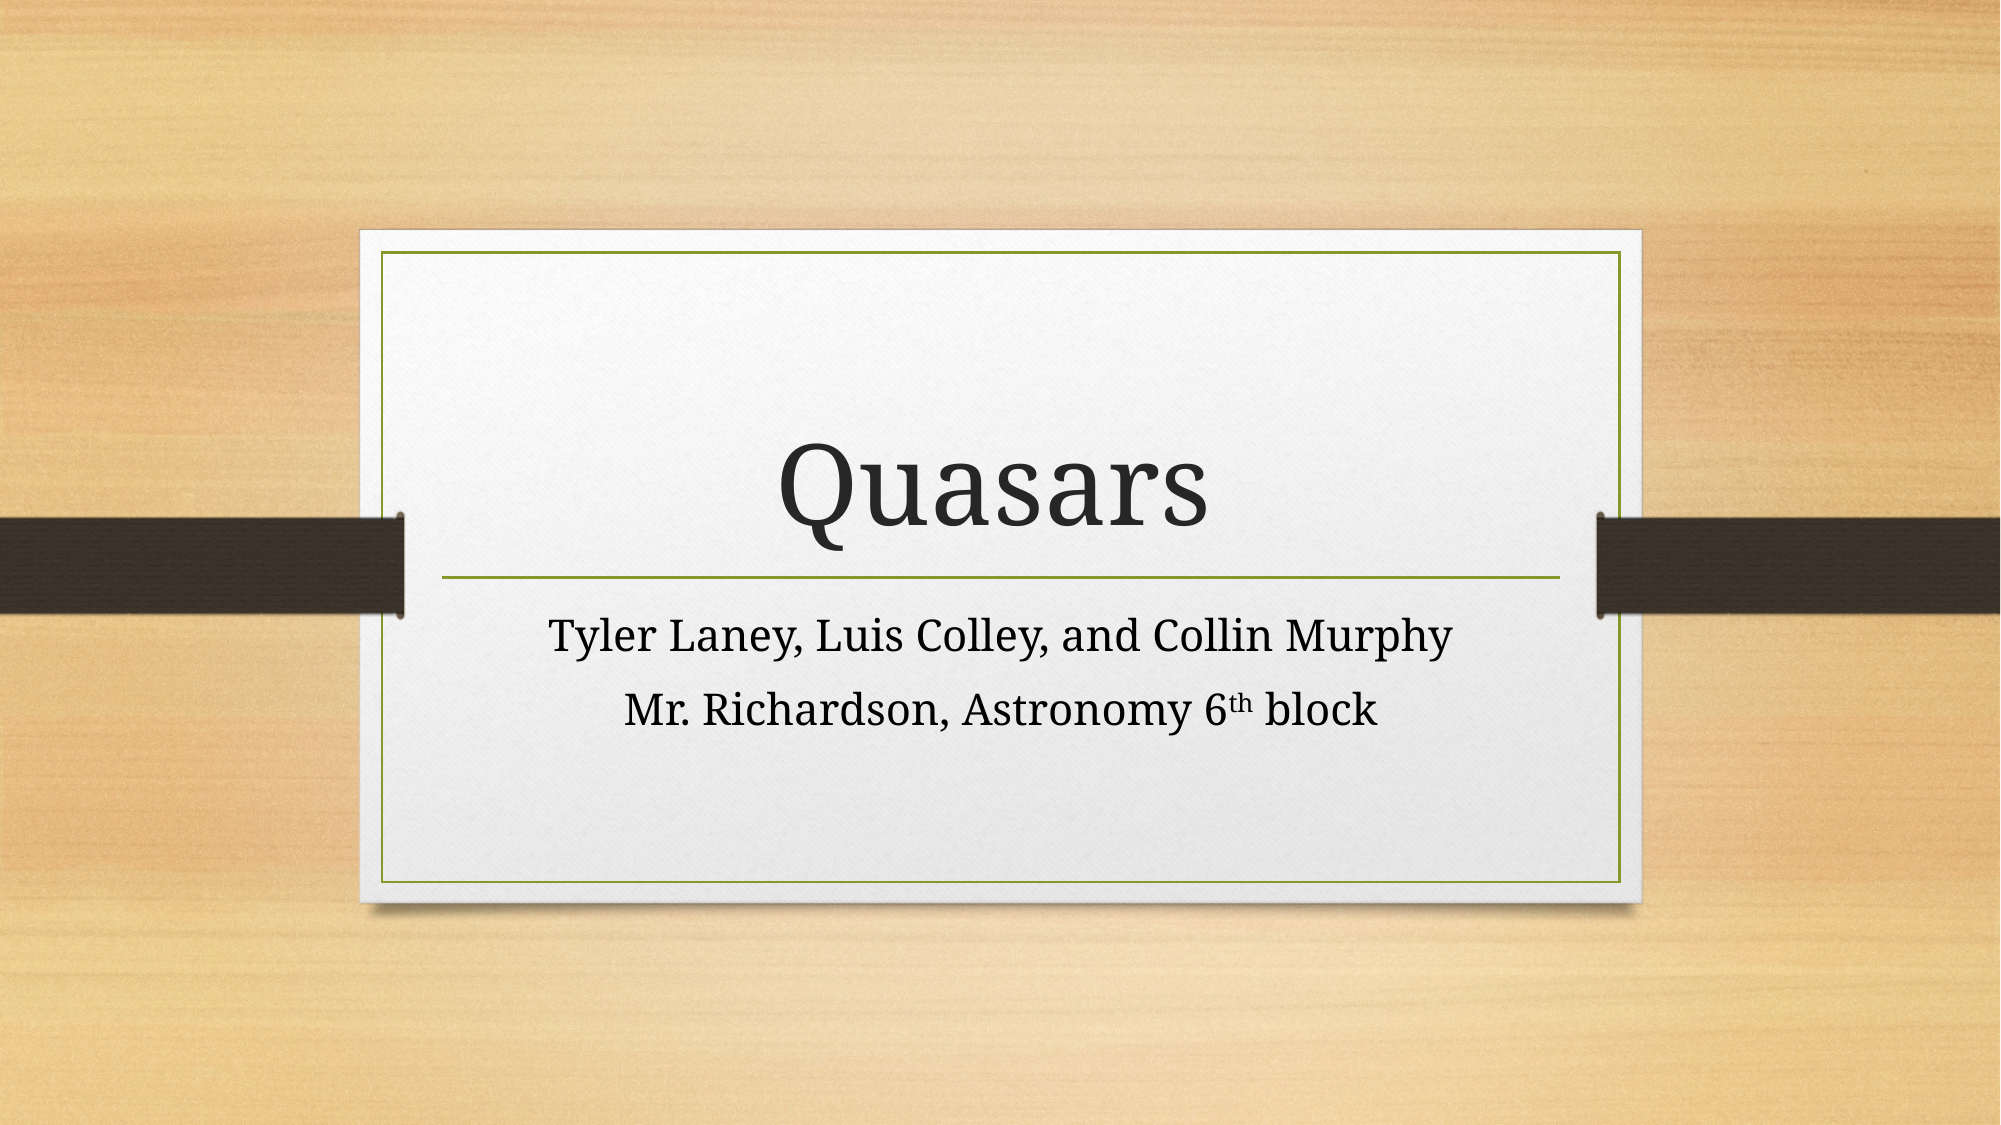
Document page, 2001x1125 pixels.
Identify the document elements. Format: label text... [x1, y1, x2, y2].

subtitle Tyler Laney, Luis Colley, and Collin Murphy Mr. Richardson, Astronomy 6th block [441, 600, 1560, 817]
title Quasars [441, 306, 1560, 556]
picture [0, 0, 2001, 1125]
